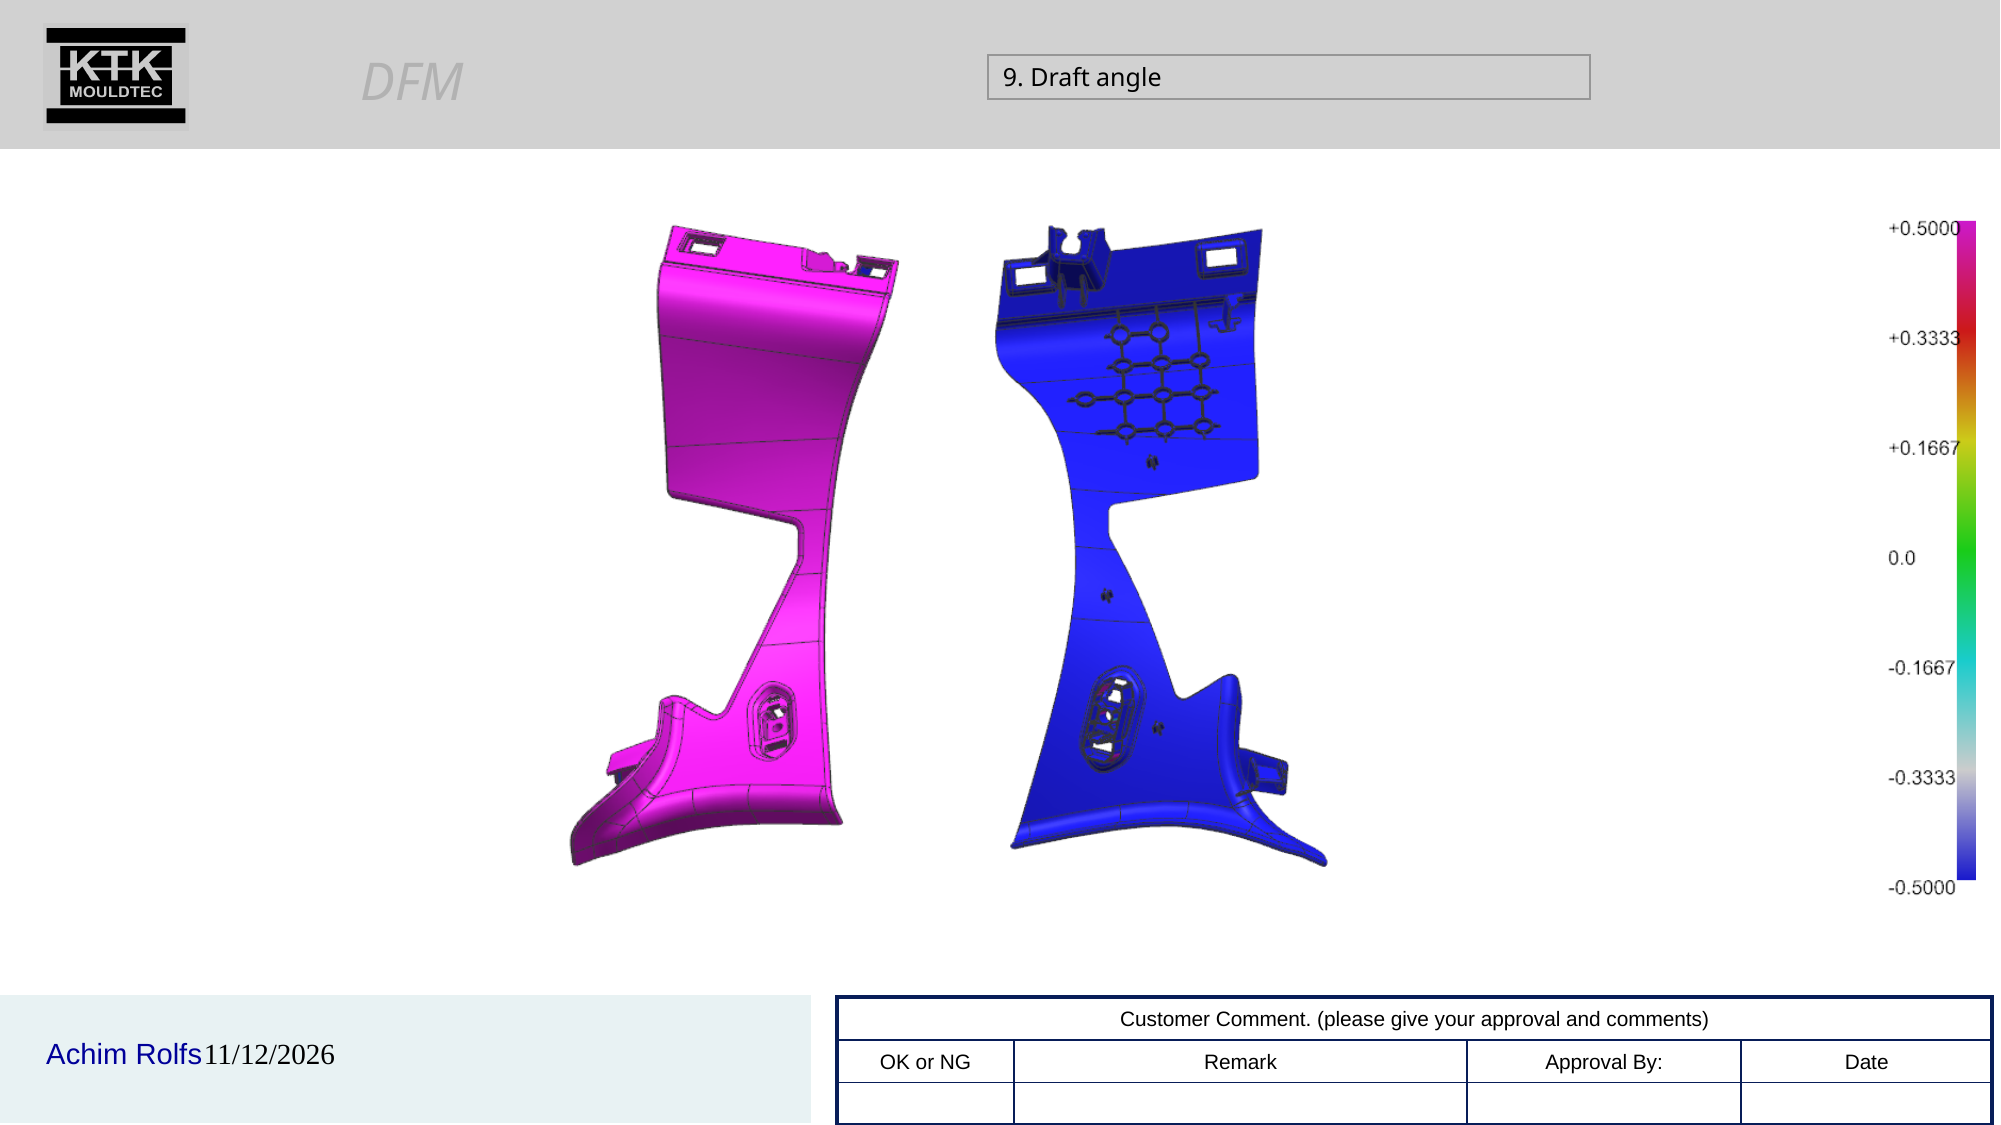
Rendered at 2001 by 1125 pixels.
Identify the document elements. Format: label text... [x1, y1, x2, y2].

picture [565, 219, 906, 870]
picture [1873, 207, 1976, 906]
slide_number [188, 1027, 433, 1106]
text_box 9. Draft angle [988, 54, 1591, 100]
picture [990, 219, 1331, 870]
